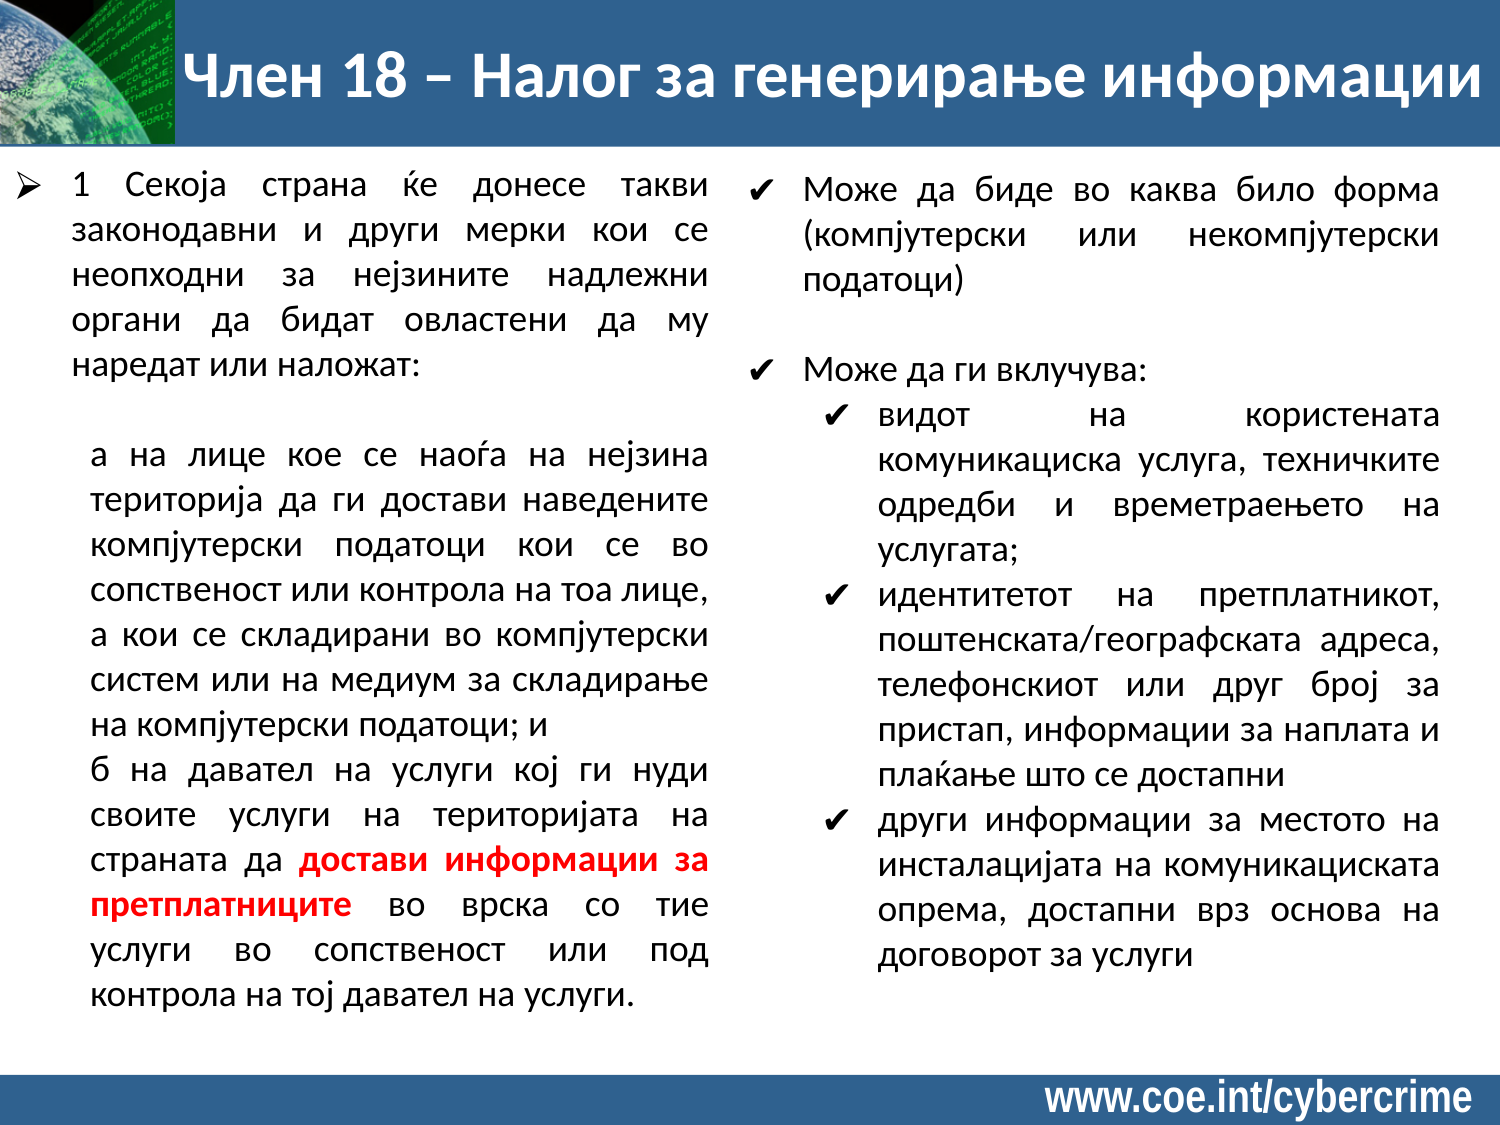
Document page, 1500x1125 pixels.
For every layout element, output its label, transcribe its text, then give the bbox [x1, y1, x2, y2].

text_box Член 18 – Налог за генерирање информации [177, 0, 1500, 149]
text_box Може да биде во каква било форма (компјутерски или некомпјутерски податоци) Може да ги вклучува: видот на користената комуникациска услуга, техничките одредби и времетраењето на услугата; идентитетот на претплатникот, поштенската/географската адреса, телефонскиот или друг број за пристап, информации за наплата и плаќање што се достапни други информации за местото на инсталацијата на комуникациската опрема, достапни врз основа на договорот за услуги [731, 156, 1456, 982]
text_box 1 Секоја страна ќе донесе такви законодавни и други мерки кои се неопходни за нејзините надлежни органи да бидат овластени да му наредат или наложат: а на лице кое се наоѓа на нејзина територија да ги достави наведените компјутерски податоци кои се во сопственост или контрола на тоа лице, а кои се складирани во компјутерски систем или на медиум за складирање на компјутерски податоци; и б на давател на услуги кој ги нуди своите услуги на територијата на страната да достави информации за претплатниците во врска со тие услуги во сопственост или под контрола на тој давател на услуги. [0, 151, 725, 1022]
picture [0, 0, 175, 144]
text_box [0, 1073, 1030, 1125]
text_box www.coe.int/cybercrime [1030, 1059, 1500, 1125]
